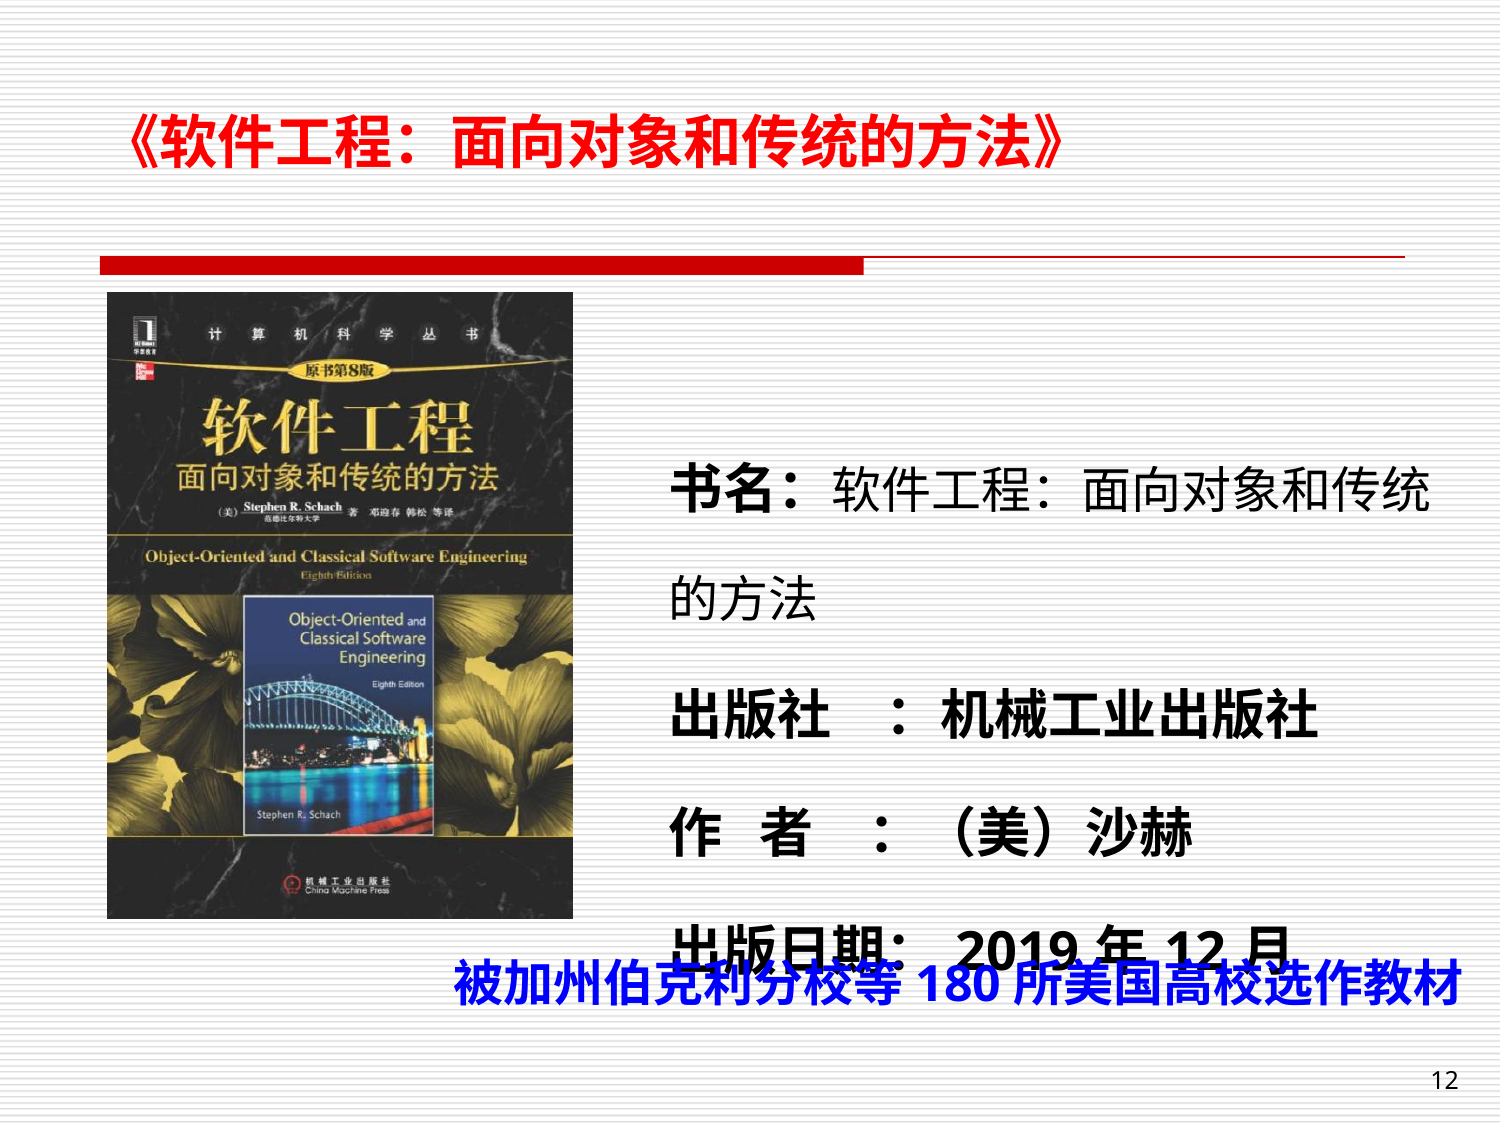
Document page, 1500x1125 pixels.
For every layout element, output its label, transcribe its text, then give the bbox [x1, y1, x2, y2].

text_box 《软件工程：面向对象和传统的方法》 [86, 97, 1107, 183]
text_box 12 [1399, 1057, 1474, 1106]
text_box 被加州伯克利分校等180所美国高校选作教材 [438, 944, 1478, 1020]
picture [0, 0, 1500, 1125]
table_header 书名：软件工程：面向对象和传统的方法 出版社 ：机械工业出版社 作 者 ：（美）沙赫 出版日期：2019年12月 [654, 398, 1456, 893]
